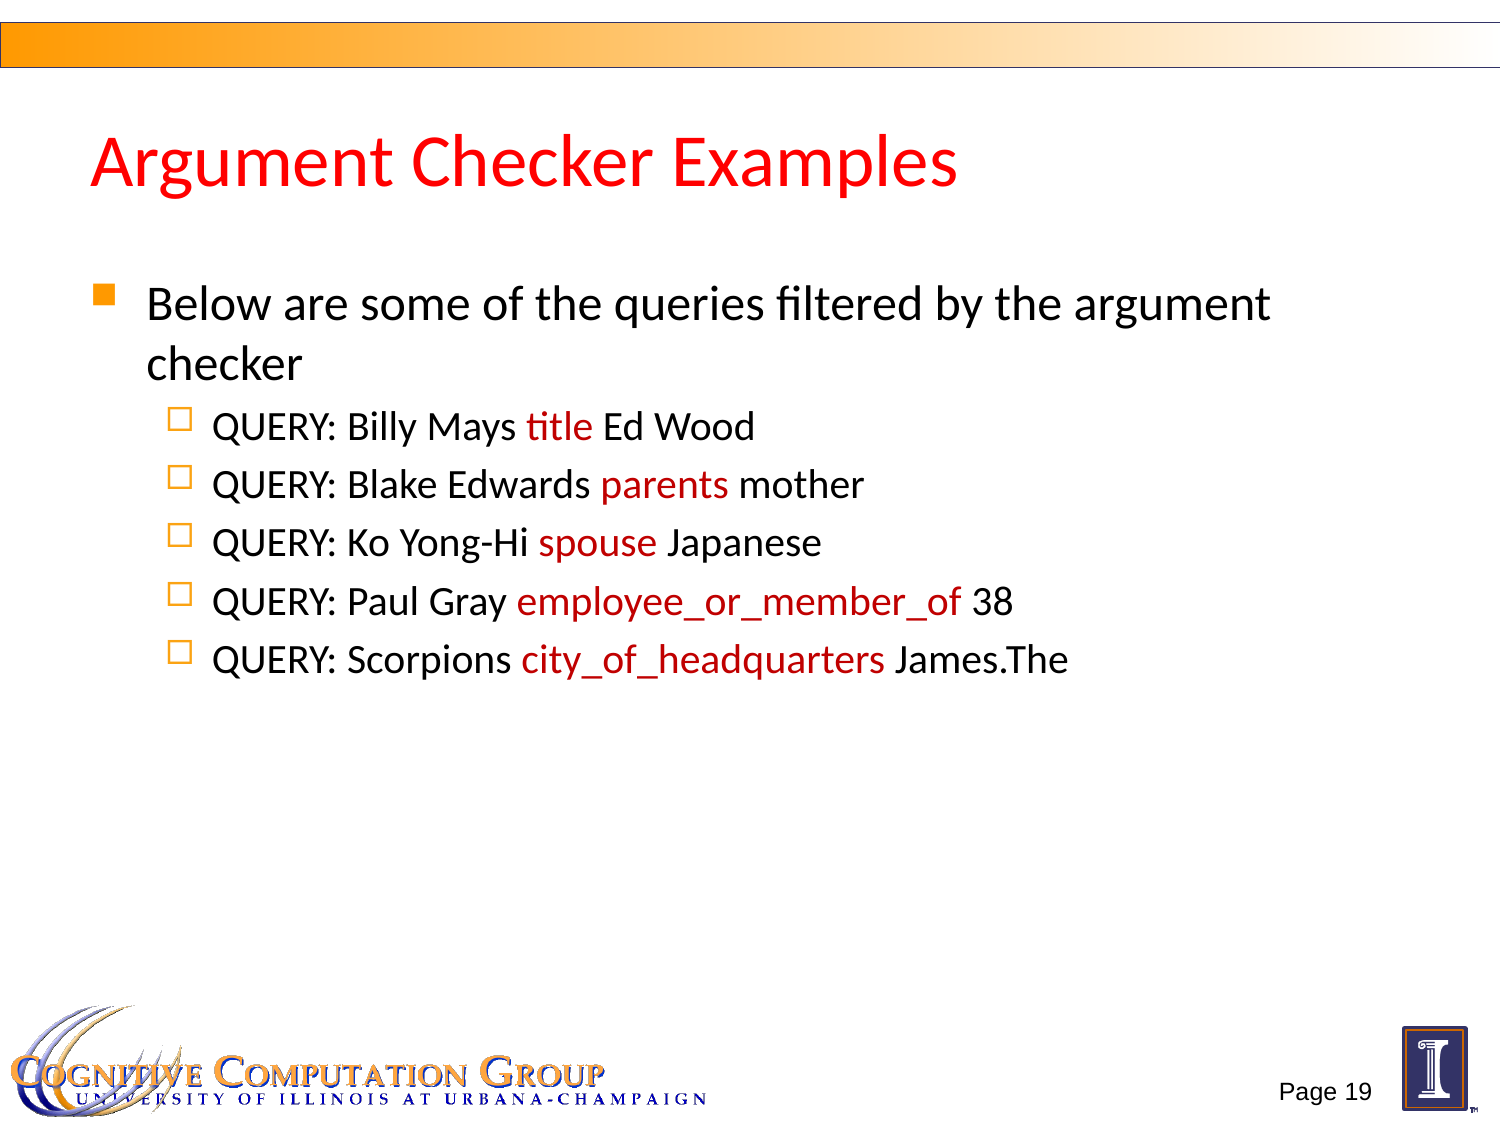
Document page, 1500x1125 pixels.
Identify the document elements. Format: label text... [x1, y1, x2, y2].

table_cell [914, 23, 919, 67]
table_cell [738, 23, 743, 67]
title Argument Checker Examples [75, 75, 1425, 238]
slide_number Page 19 [1237, 1074, 1388, 1113]
list Below are some of the queries filtered by the argument checker QUERY: Billy Mays title Ed Wood QUERY: Blake Edwards parents mother QUERY: Ko Yong-Hi spouse Japanese QUERY: Paul Gray employee_or_member_of 38 QUERY: Scorpions city_of_headquarters James.The [75, 262, 1425, 1013]
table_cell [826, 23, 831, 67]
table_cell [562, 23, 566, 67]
picture [0, 1000, 713, 1125]
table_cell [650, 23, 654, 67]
